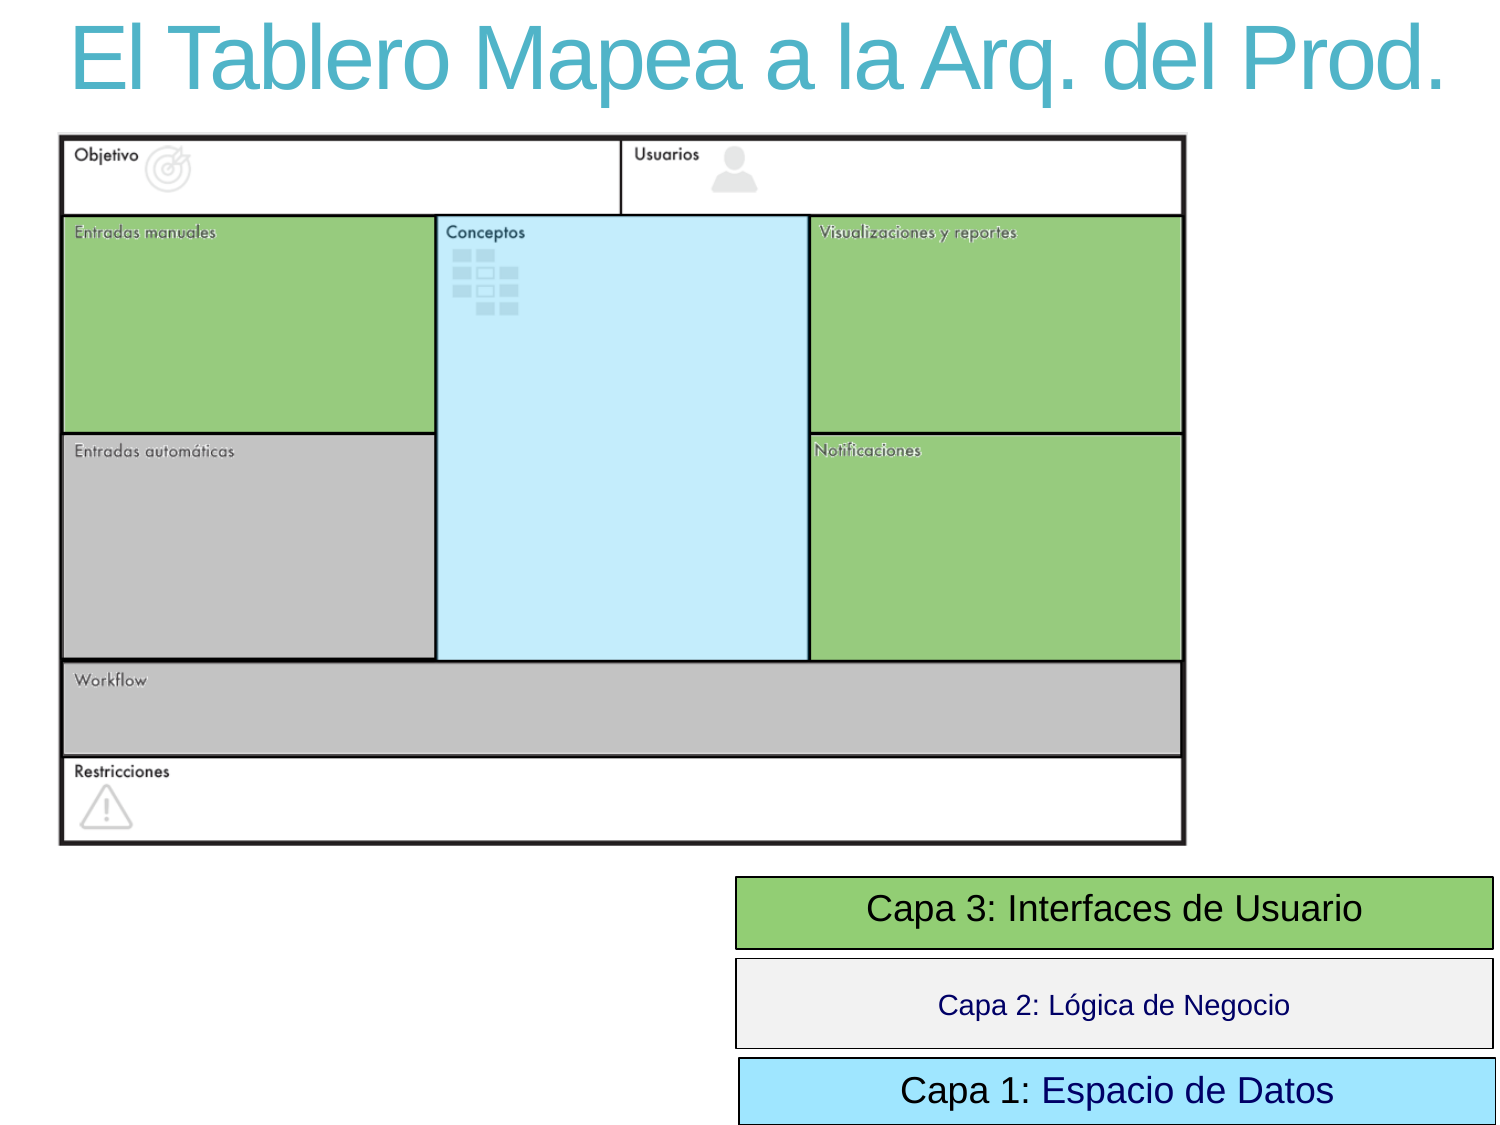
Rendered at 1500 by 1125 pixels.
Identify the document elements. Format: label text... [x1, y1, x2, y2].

title El Tablero Mapea a la Arq. del Prod. [53, 0, 1494, 119]
picture [52, 132, 1188, 848]
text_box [735, 876, 1496, 1125]
